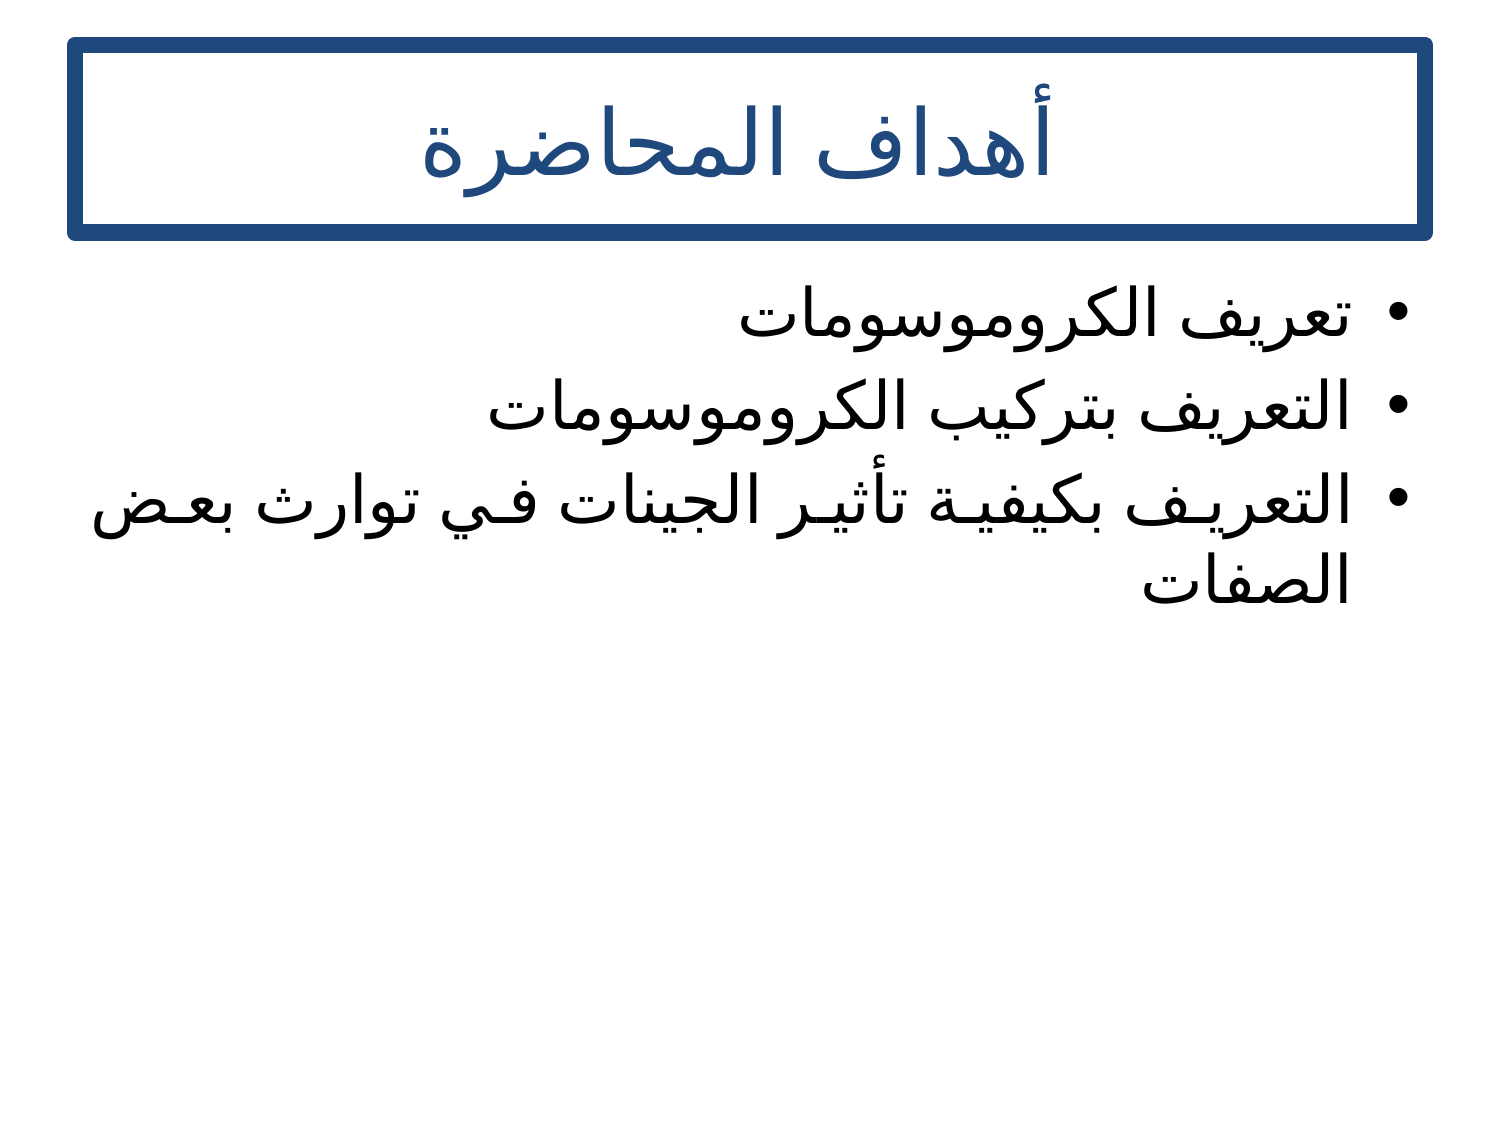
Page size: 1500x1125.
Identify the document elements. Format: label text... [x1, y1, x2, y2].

title أهداف المحاضرة [75, 45, 1425, 233]
list تعريف الكروموسومات التعريف بتركيب الكروموسومات التعريف بكيفية تأثير الجينات في توارث بعض الصفات [75, 262, 1425, 1005]
